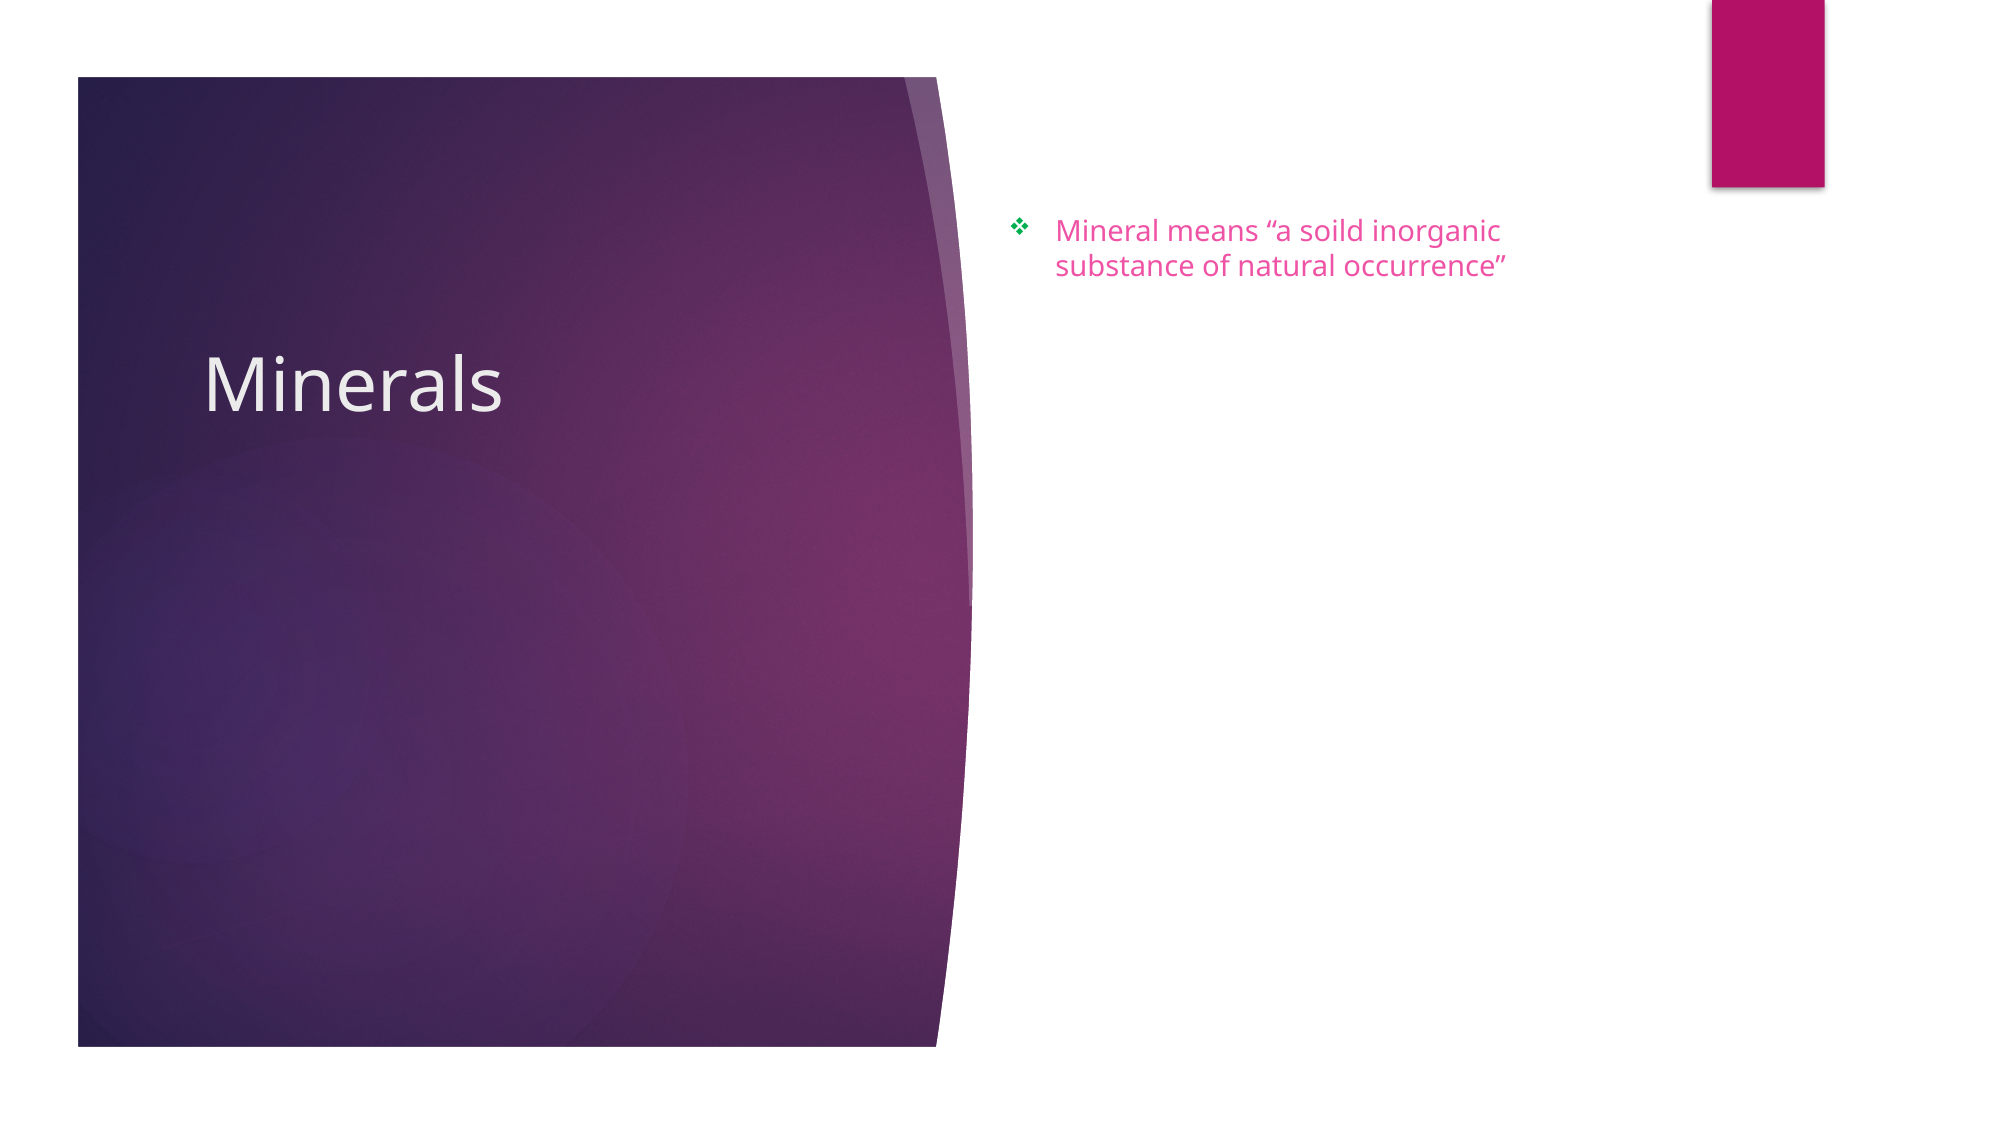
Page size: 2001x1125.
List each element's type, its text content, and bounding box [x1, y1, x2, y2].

title Minerals [187, 185, 594, 434]
list Mineral means “a soild inorganic substance of natural occurrence” [993, 204, 1627, 1011]
